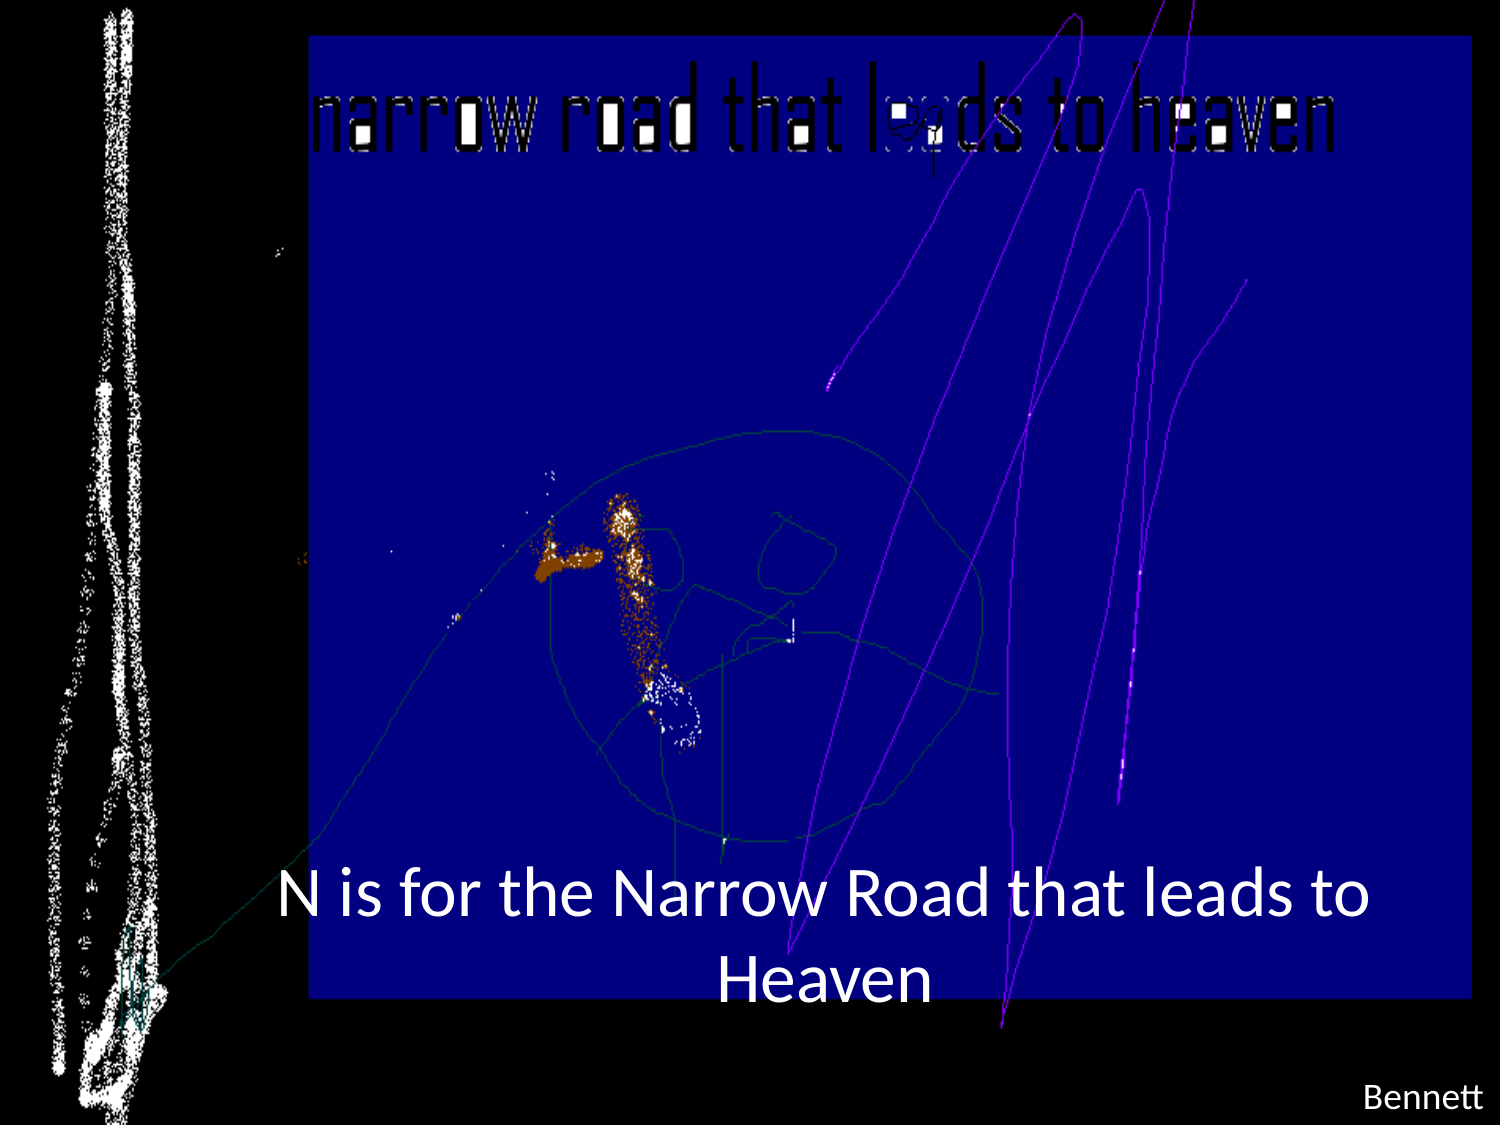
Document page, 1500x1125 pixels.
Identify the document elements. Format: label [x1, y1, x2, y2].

list [0, 0, 1500, 1125]
